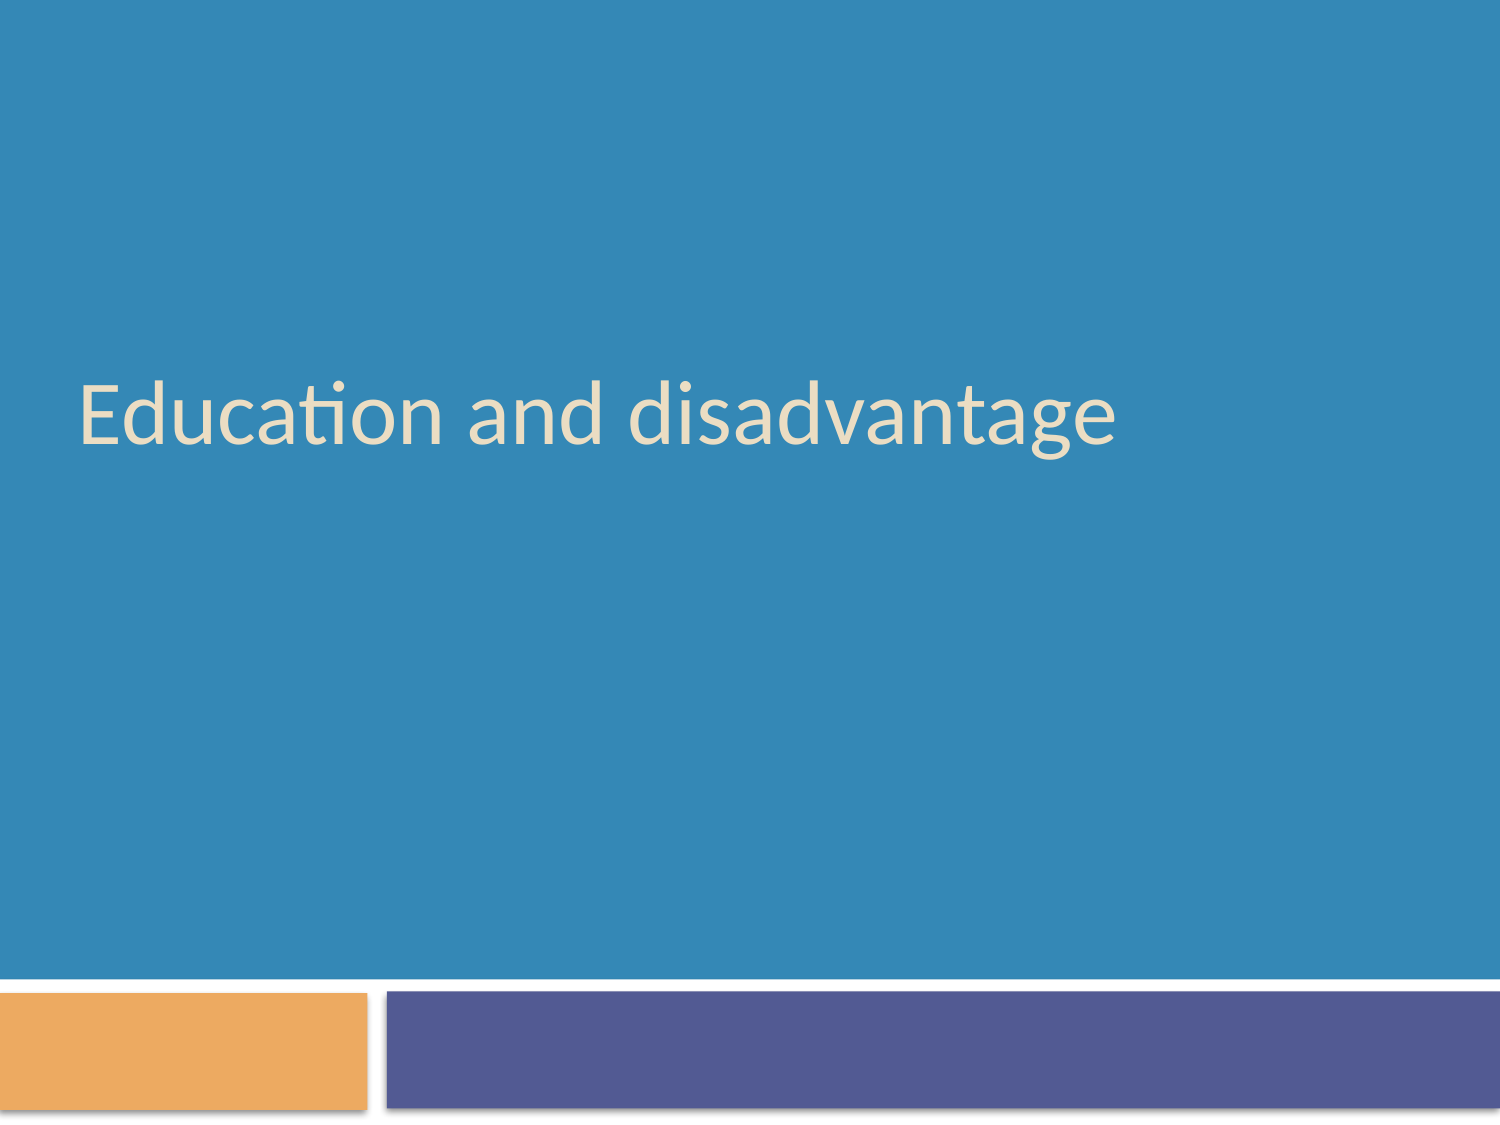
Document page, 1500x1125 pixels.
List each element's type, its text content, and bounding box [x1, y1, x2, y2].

title Education and disadvantage [62, 97, 1446, 718]
